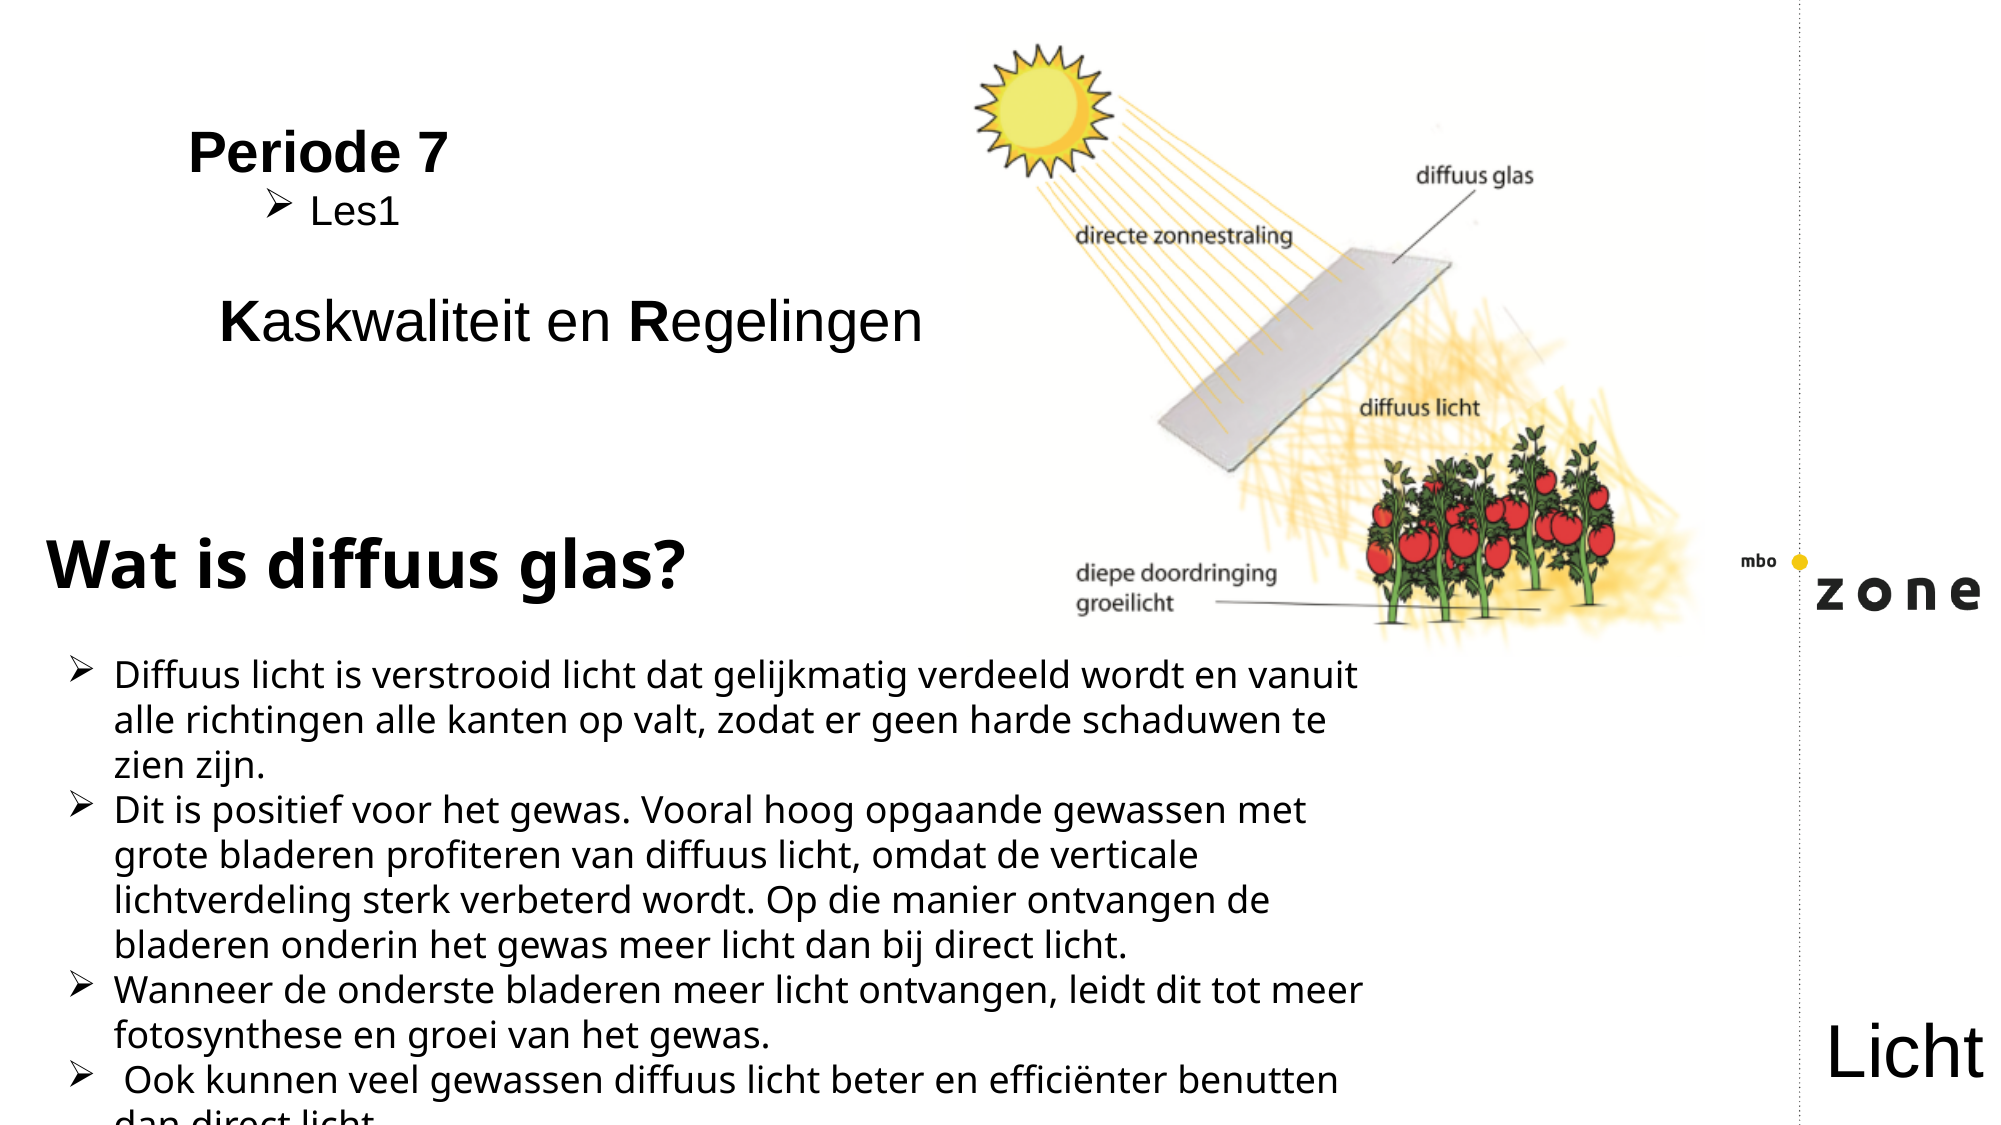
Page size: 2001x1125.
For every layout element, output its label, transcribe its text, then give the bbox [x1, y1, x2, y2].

text_box Licht [1810, 995, 1999, 1100]
picture [943, 0, 2001, 1125]
text_box Diffuus licht is verstrooid licht dat gelijkmatig verdeeld wordt en vanuit alle richtingen alle kanten op valt, zodat er geen harde schaduwen te zien zijn. Dit is positief voor het gewas. Vooral hoog opgaande gewassen met grote bladeren profiteren van diffuus licht, omdat de verticale lichtverdeling sterk verbeterd wordt. Op die manier ontvangen de bladeren onderin het gewas meer licht dan bij direct licht. Wanneer de onderste bladeren meer licht ontvangen, leidt dit tot meer fotosynthese en groei van het gewas. Ook kunnen veel gewassen diffuus licht beter en efficiënter benutten dan direct licht. [52, 643, 1402, 1125]
text_box Wat is diffuus glas? [31, 514, 702, 610]
text_box Kaskwaliteit en Regelingen [204, 275, 940, 361]
text_box Periode 7 Les1 [173, 106, 499, 242]
